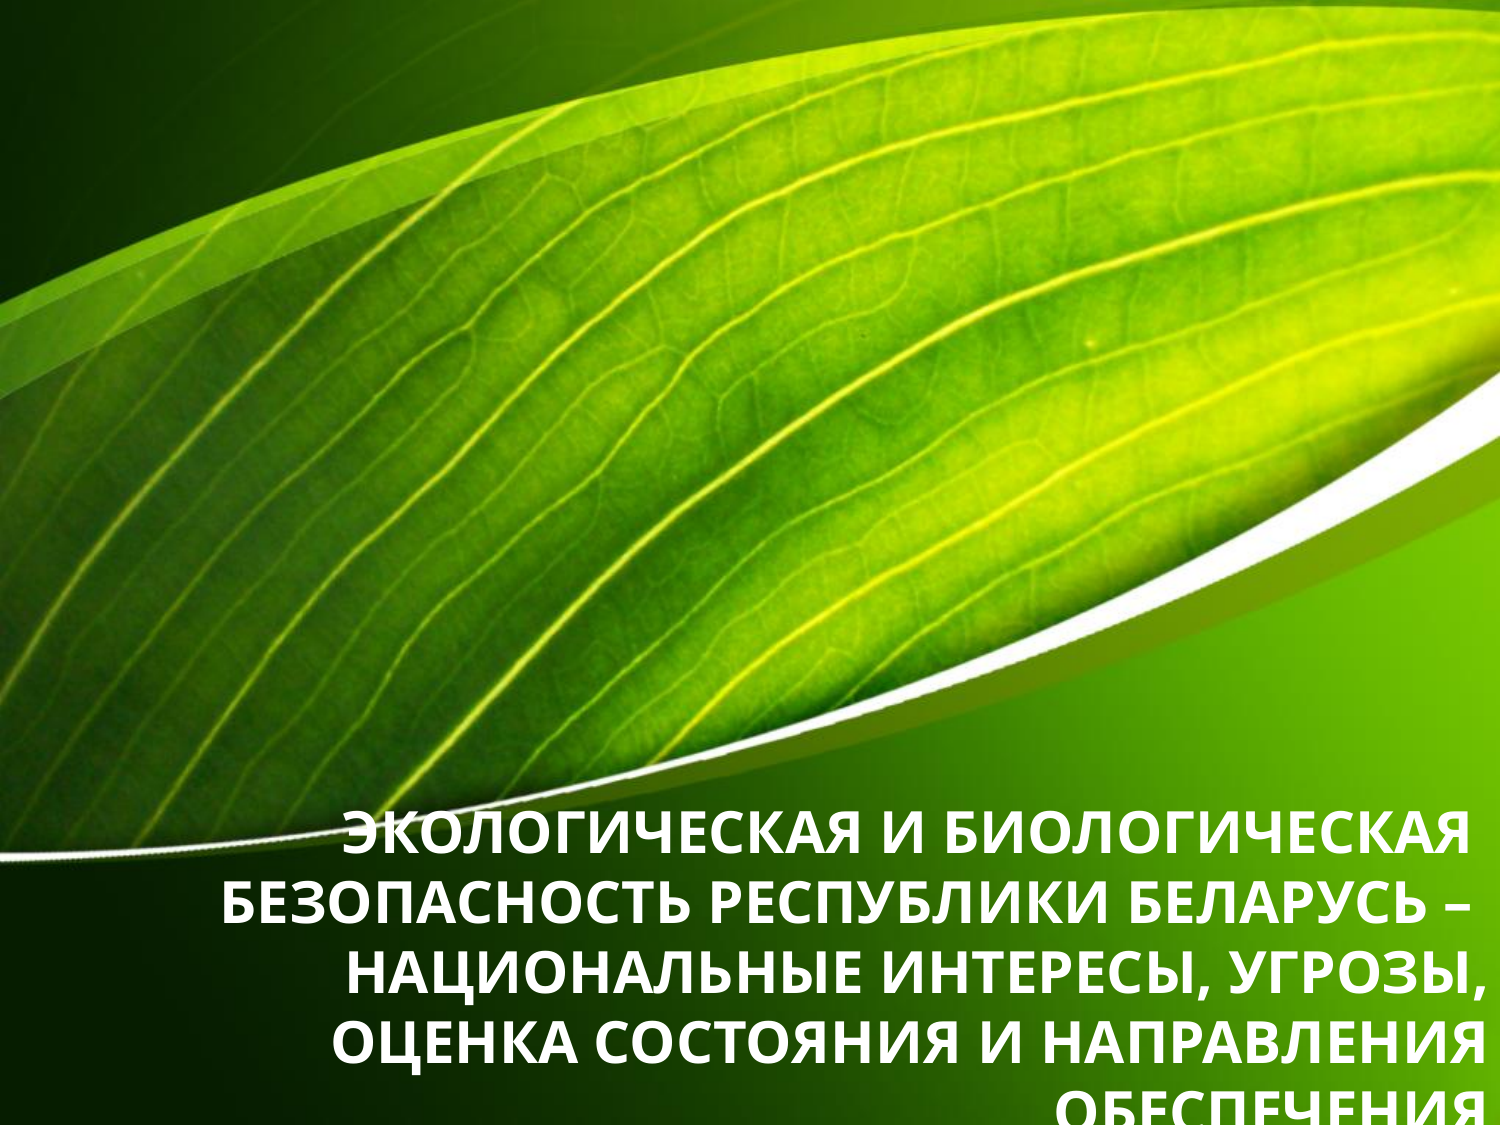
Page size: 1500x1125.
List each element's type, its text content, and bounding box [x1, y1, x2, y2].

picture [0, 0, 1500, 1125]
title ЭКОЛОГИЧЕСКАЯ И БИОЛОГИЧЕСКАЯ БЕЗОПАСНОСТЬ РЕСПУБЛИКИ БЕЛАРУСЬ – НАЦИОНАЛЬНЫЕ ИНТЕРЕСЫ, УГРОЗЫ, ОЦЕНКА СОСТОЯНИЯ И НАПРАВЛЕНИЯ ОБЕСПЕЧЕНИЯ [100, 846, 1500, 1094]
